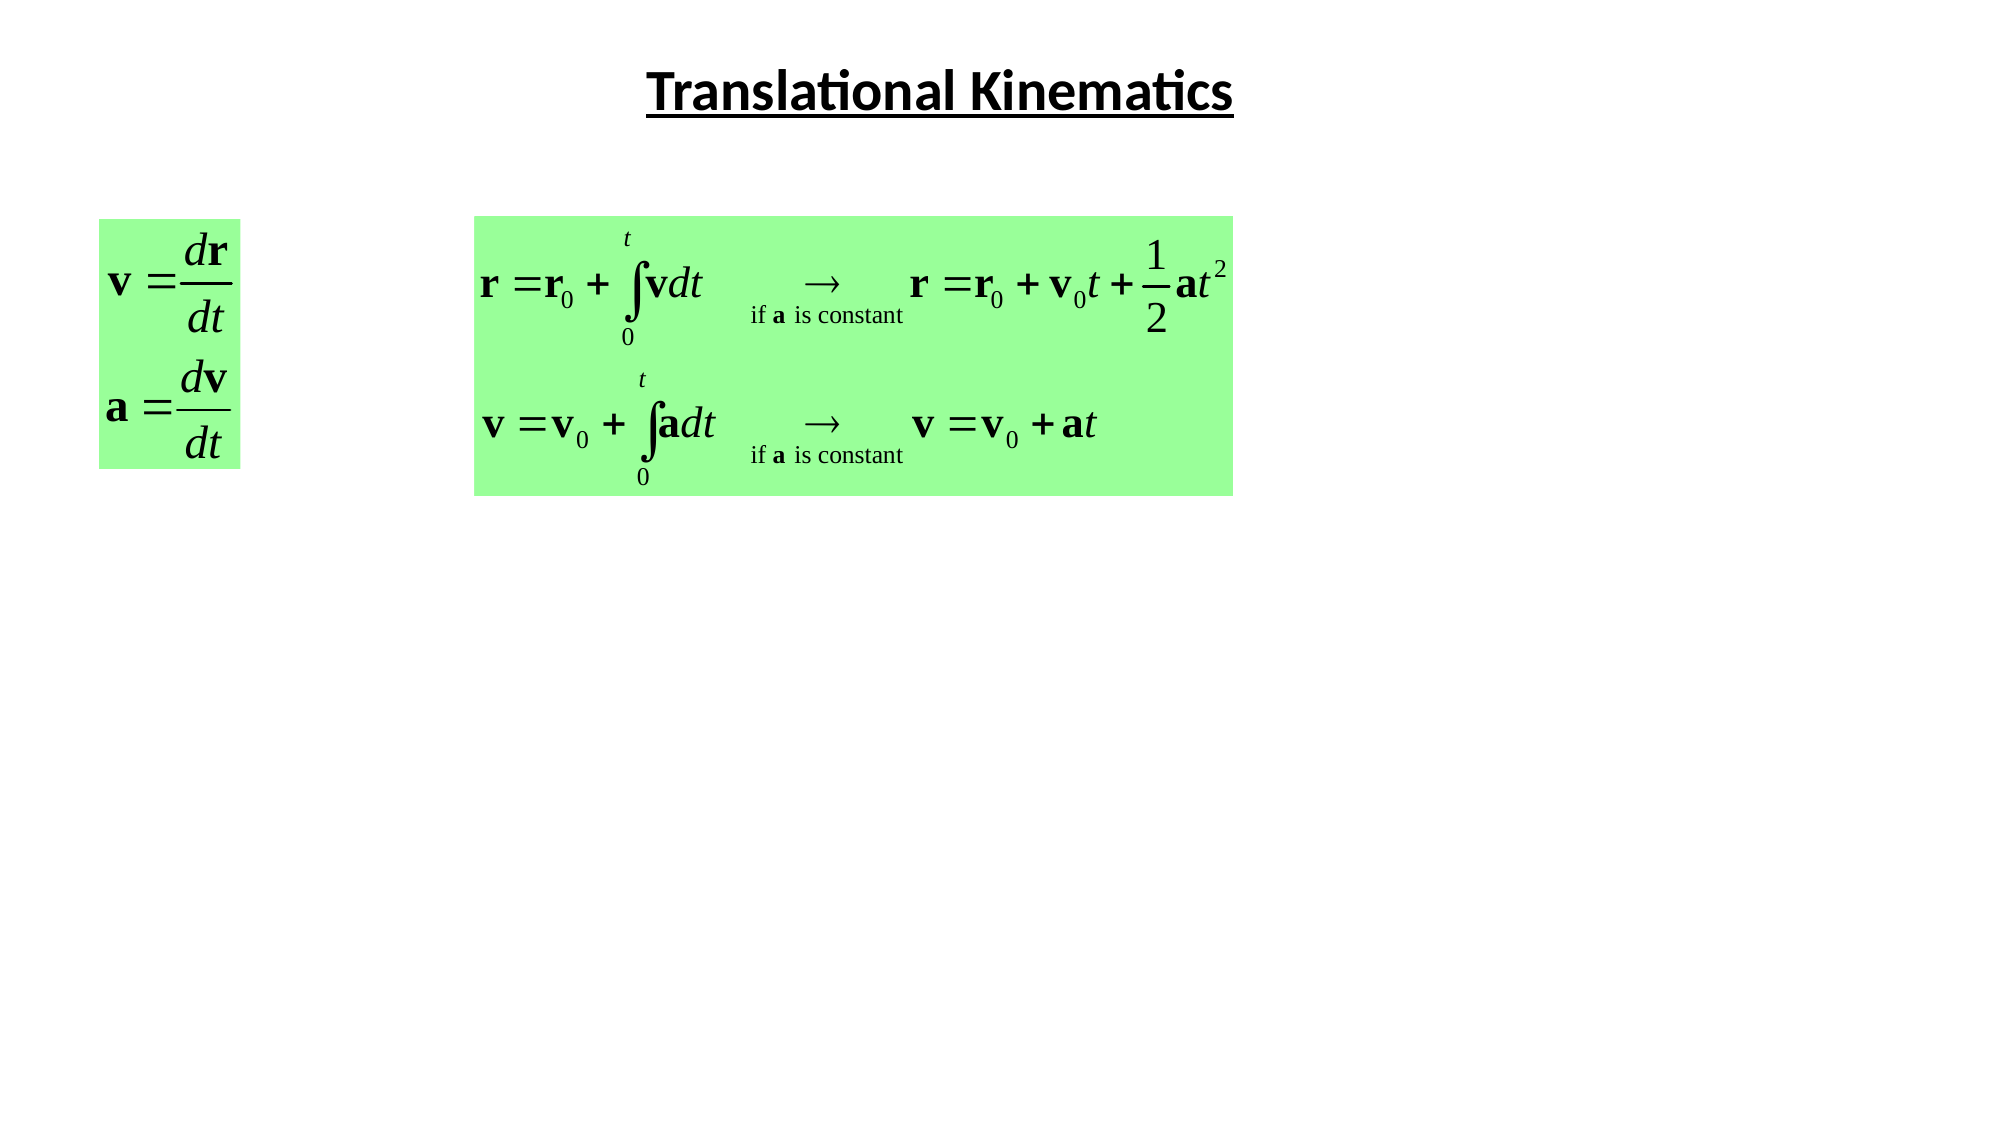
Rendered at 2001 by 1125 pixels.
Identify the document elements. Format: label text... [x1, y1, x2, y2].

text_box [474, 216, 1233, 497]
text_box Translational Kinematics [631, 45, 1265, 130]
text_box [99, 219, 241, 470]
